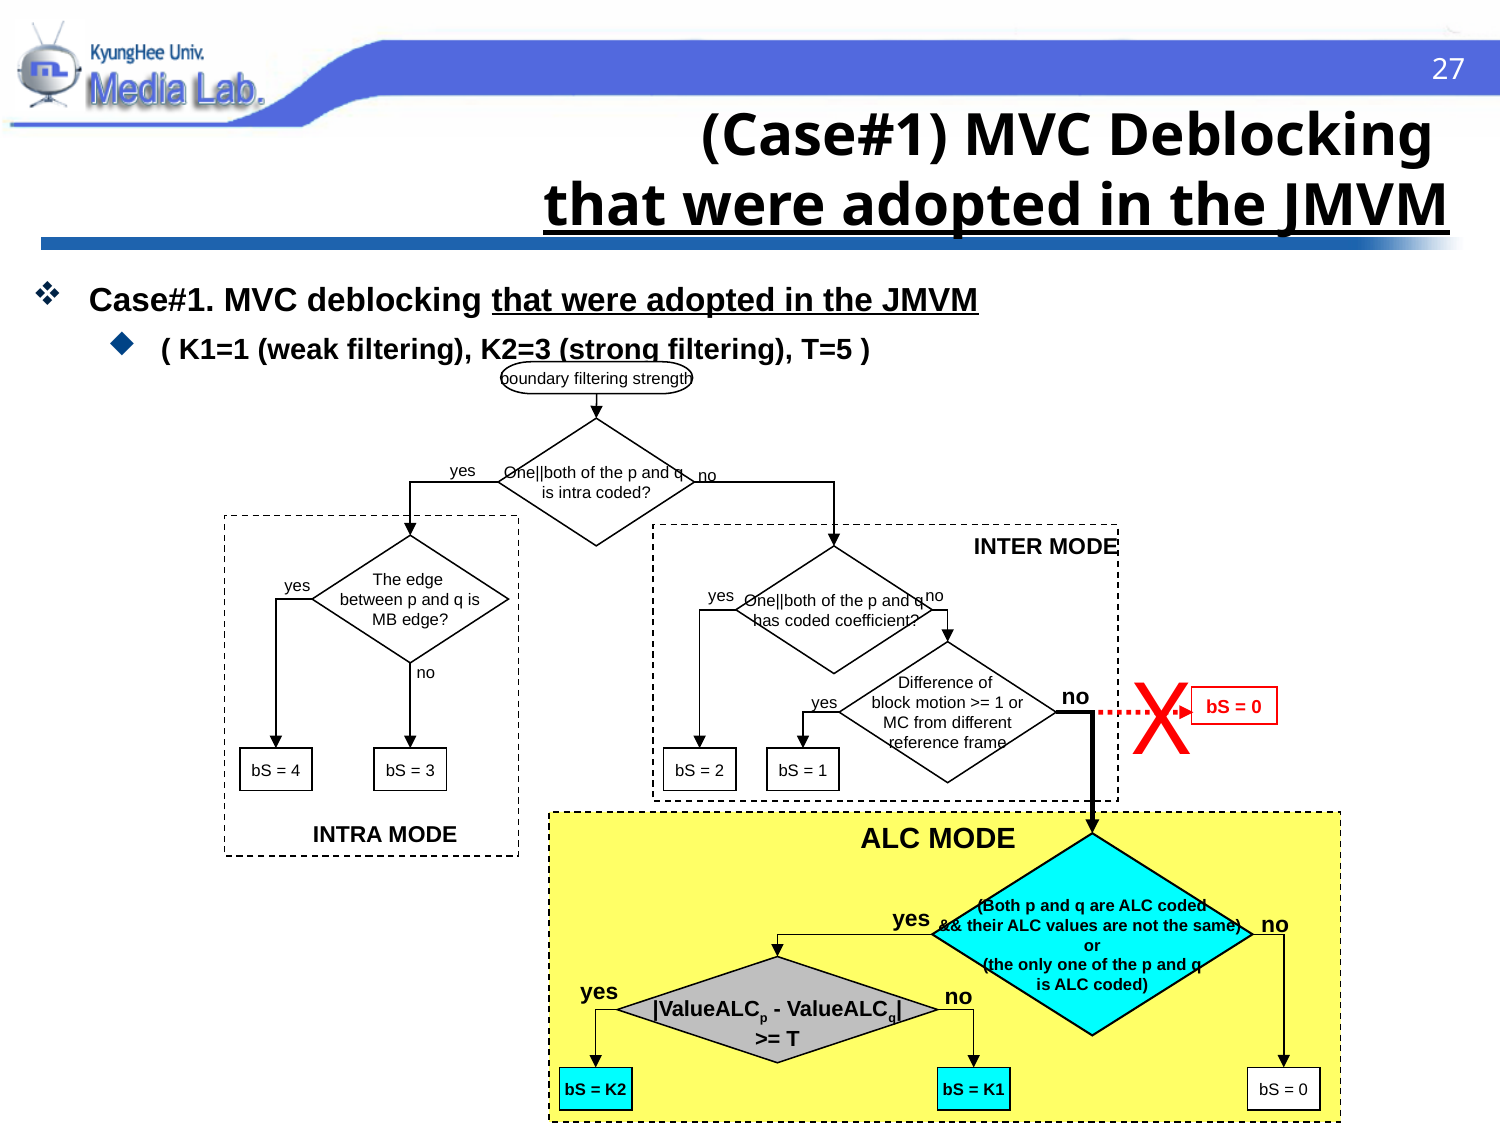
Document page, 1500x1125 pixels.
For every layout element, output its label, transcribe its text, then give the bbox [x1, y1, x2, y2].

picture [41, 237, 1500, 250]
picture [0, 0, 1500, 138]
title (Case#1) MVC Deblocking that were adopted in the JMVM [312, 101, 1465, 233]
slide_number 27 [1403, 42, 1481, 93]
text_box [224, 361, 1341, 1123]
list Case#1. MVC deblocking that were adopted in the JMVM ( K1=1 (weak filtering), K2=3 (strong filtering), T=5 ) [17, 262, 1483, 1107]
